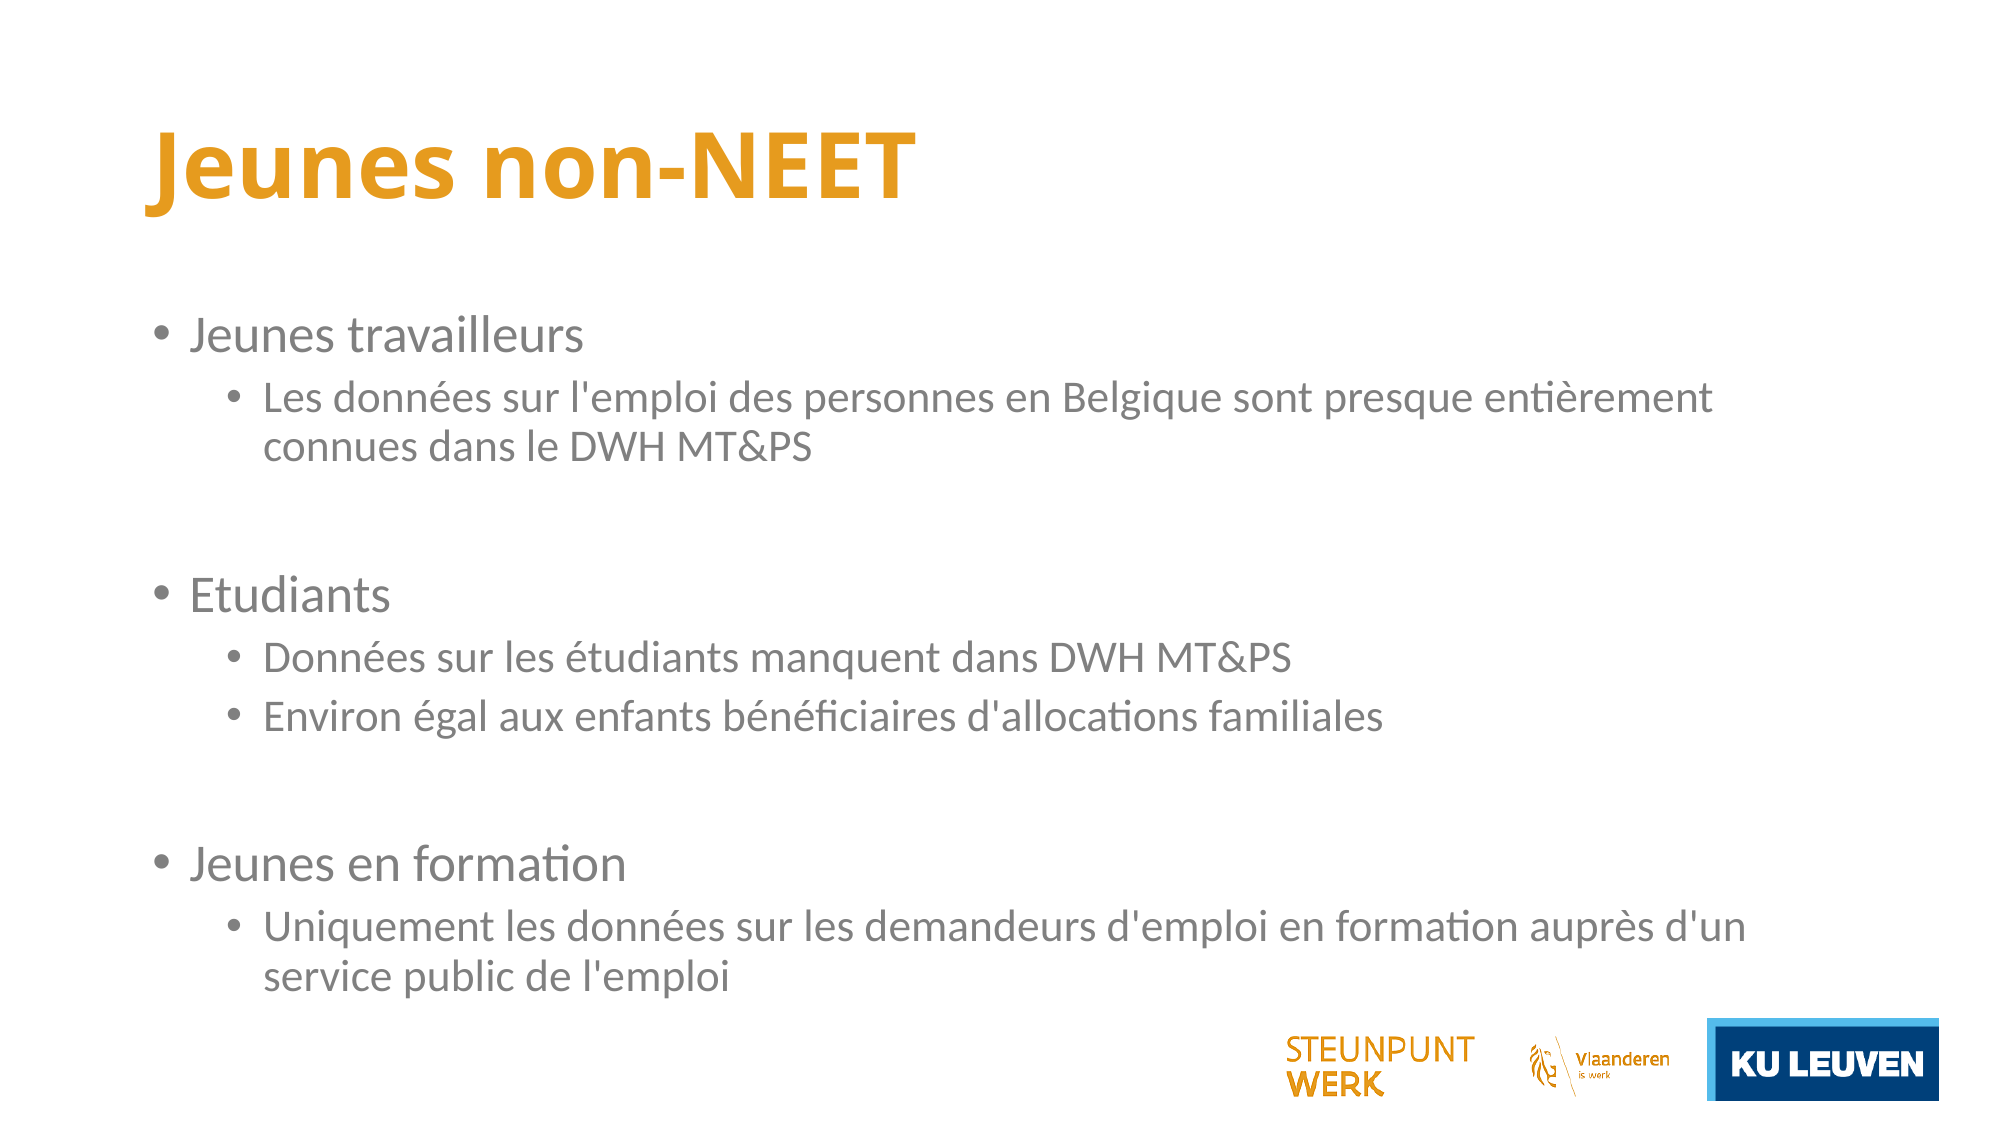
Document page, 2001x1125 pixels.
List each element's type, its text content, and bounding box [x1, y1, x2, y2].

title Jeunes non-NEET [137, 59, 1863, 278]
picture [1707, 1018, 1939, 1101]
list Jeunes travailleurs Les données sur l'emploi des personnes en Belgique sont presque entièrement connues dans le DWH MT&PS Etudiants Données sur les étudiants manquent dans DWH MT&PS Environ égal aux enfants bénéficiaires d'allocations familiales Jeunes en formation Uniquement les données sur les demandeurs d'emploi en formation auprès d'un service public de l'emploi [137, 299, 1863, 1014]
picture [1277, 1031, 1678, 1101]
